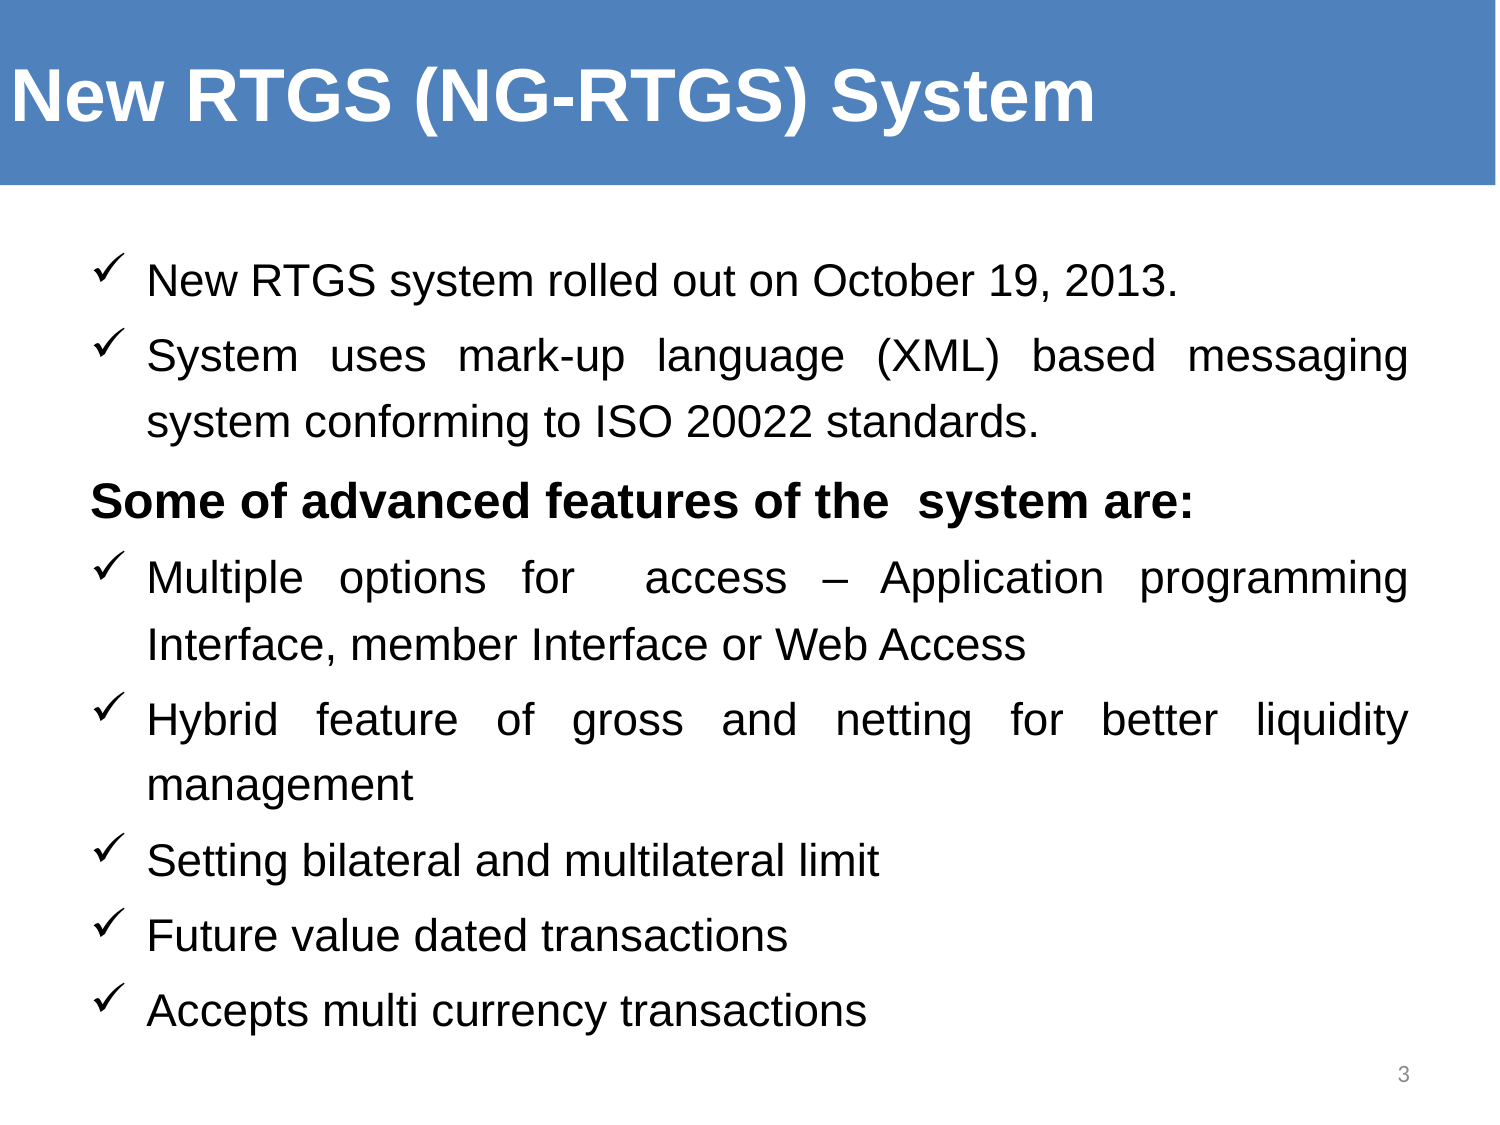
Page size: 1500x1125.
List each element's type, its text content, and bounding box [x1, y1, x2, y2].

title New RTGS (NG-RTGS) System [0, 0, 1496, 186]
list New RTGS system rolled out on October 19, 2013. System uses mark-up language (XML) based messaging system conforming to ISO 20022 standards. Some of advanced features of the system are: Multiple options for access – Application programming Interface, member Interface or Web Access Hybrid feature of gross and netting for better liquidity management Setting bilateral and multilateral limit Future value dated transactions Accepts multi currency transactions [75, 231, 1425, 1071]
slide_number 3 [1074, 1042, 1425, 1103]
